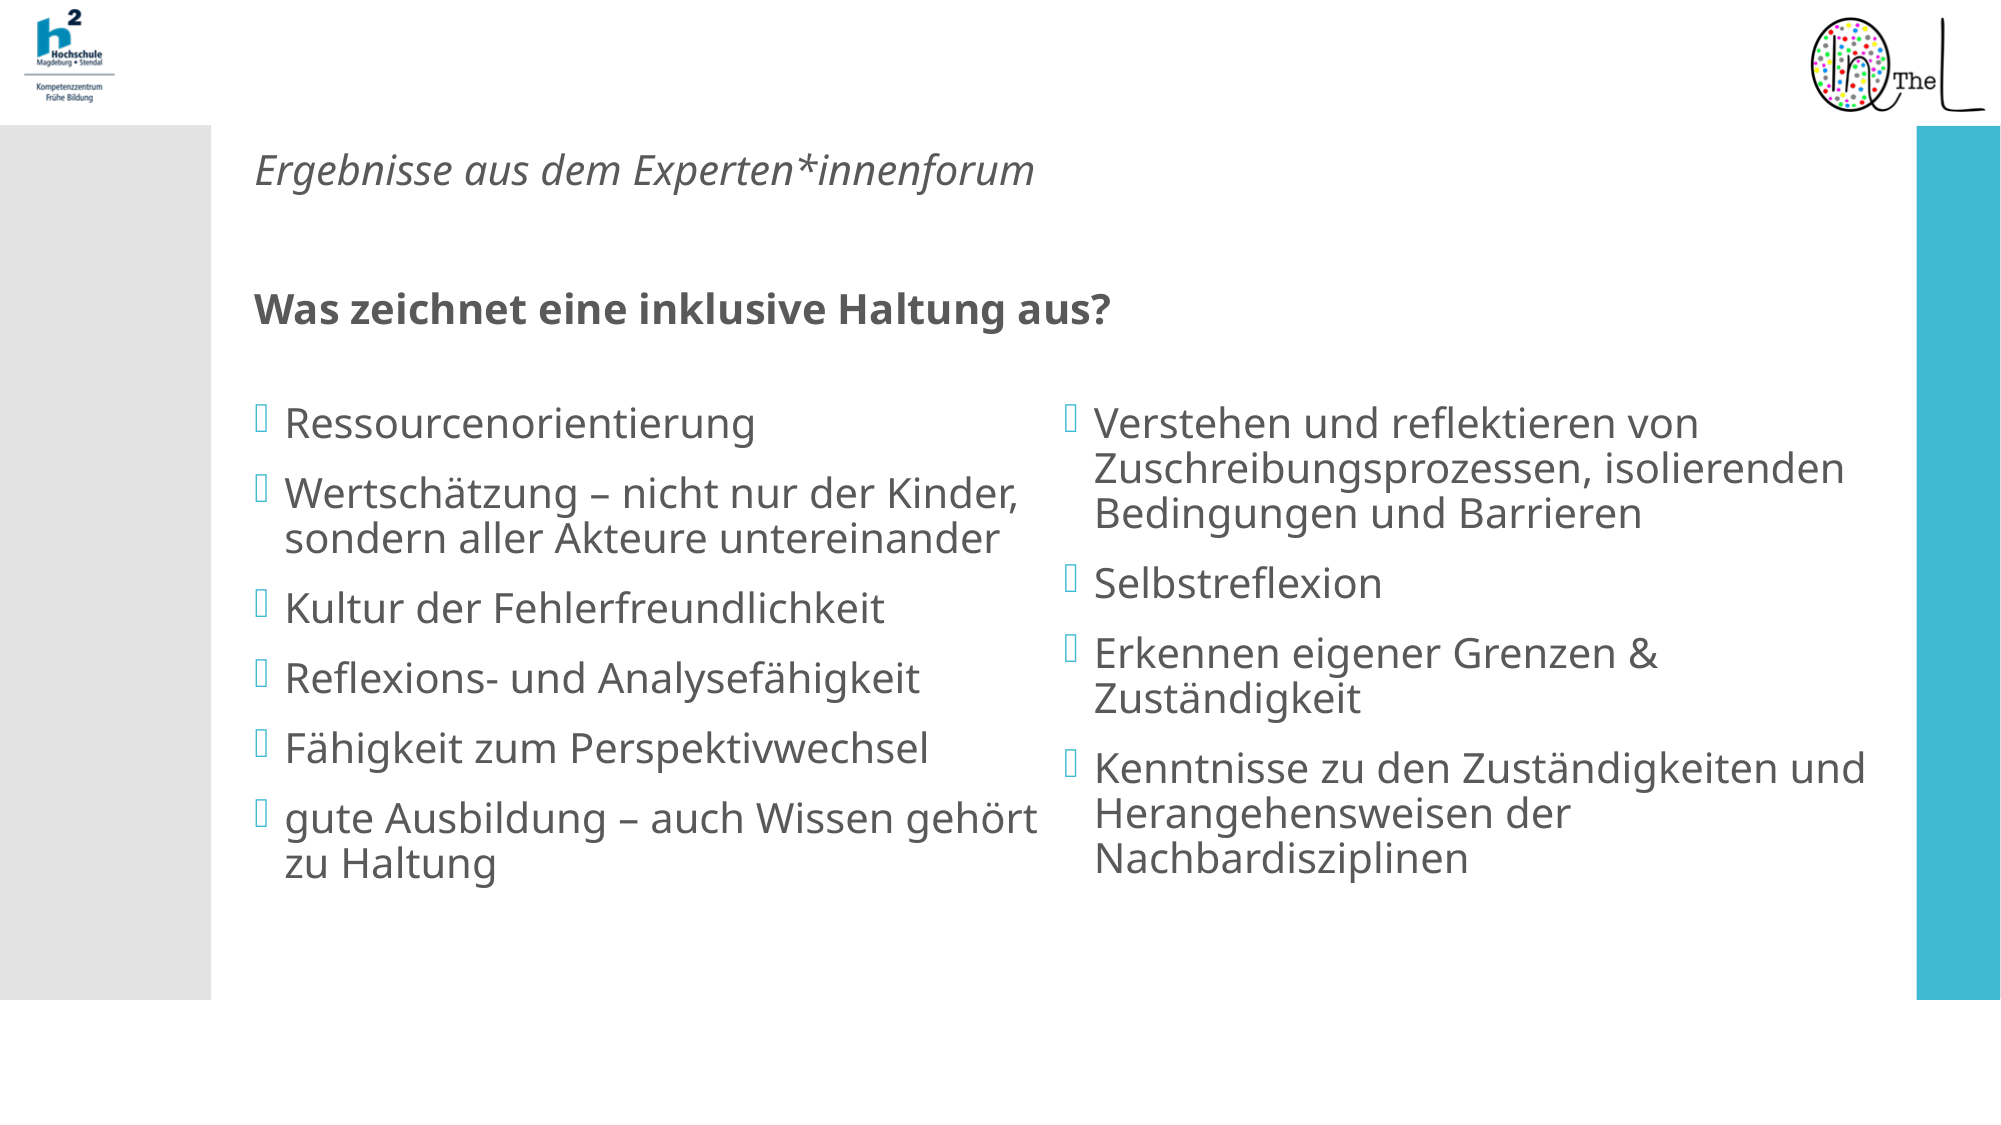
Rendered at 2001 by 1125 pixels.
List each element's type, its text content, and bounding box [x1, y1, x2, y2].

text_box [0, 124, 212, 1001]
picture [13, 0, 127, 113]
picture [1809, 17, 1987, 113]
list Ergebnisse aus dem Experten*innenforum Was zeichnet eine inklusive Haltung aus? [239, 141, 1889, 345]
text_box Ressourcenorientierung Wertschätzung – nicht nur der Kinder, sondern aller Akteure untereinander Kultur der Fehlerfreundlichkeit Reflexions- und Analysefähigkeit Fähigkeit zum Perspektivwechsel gute Ausbildung – auch Wissen gehört zu Haltung Verstehen und reflektieren von Zuschreibungsprozessen, isolierenden Bedingungen und Barrieren Selbstreflexion Erkennen eigener Grenzen & Zuständigkeit Kenntnisse zu den Zuständigkeiten und Herangehensweisen der Nachbardisziplinen [239, 373, 1889, 917]
text_box [0, 0, 2000, 1125]
text_box [1916, 125, 2000, 1001]
